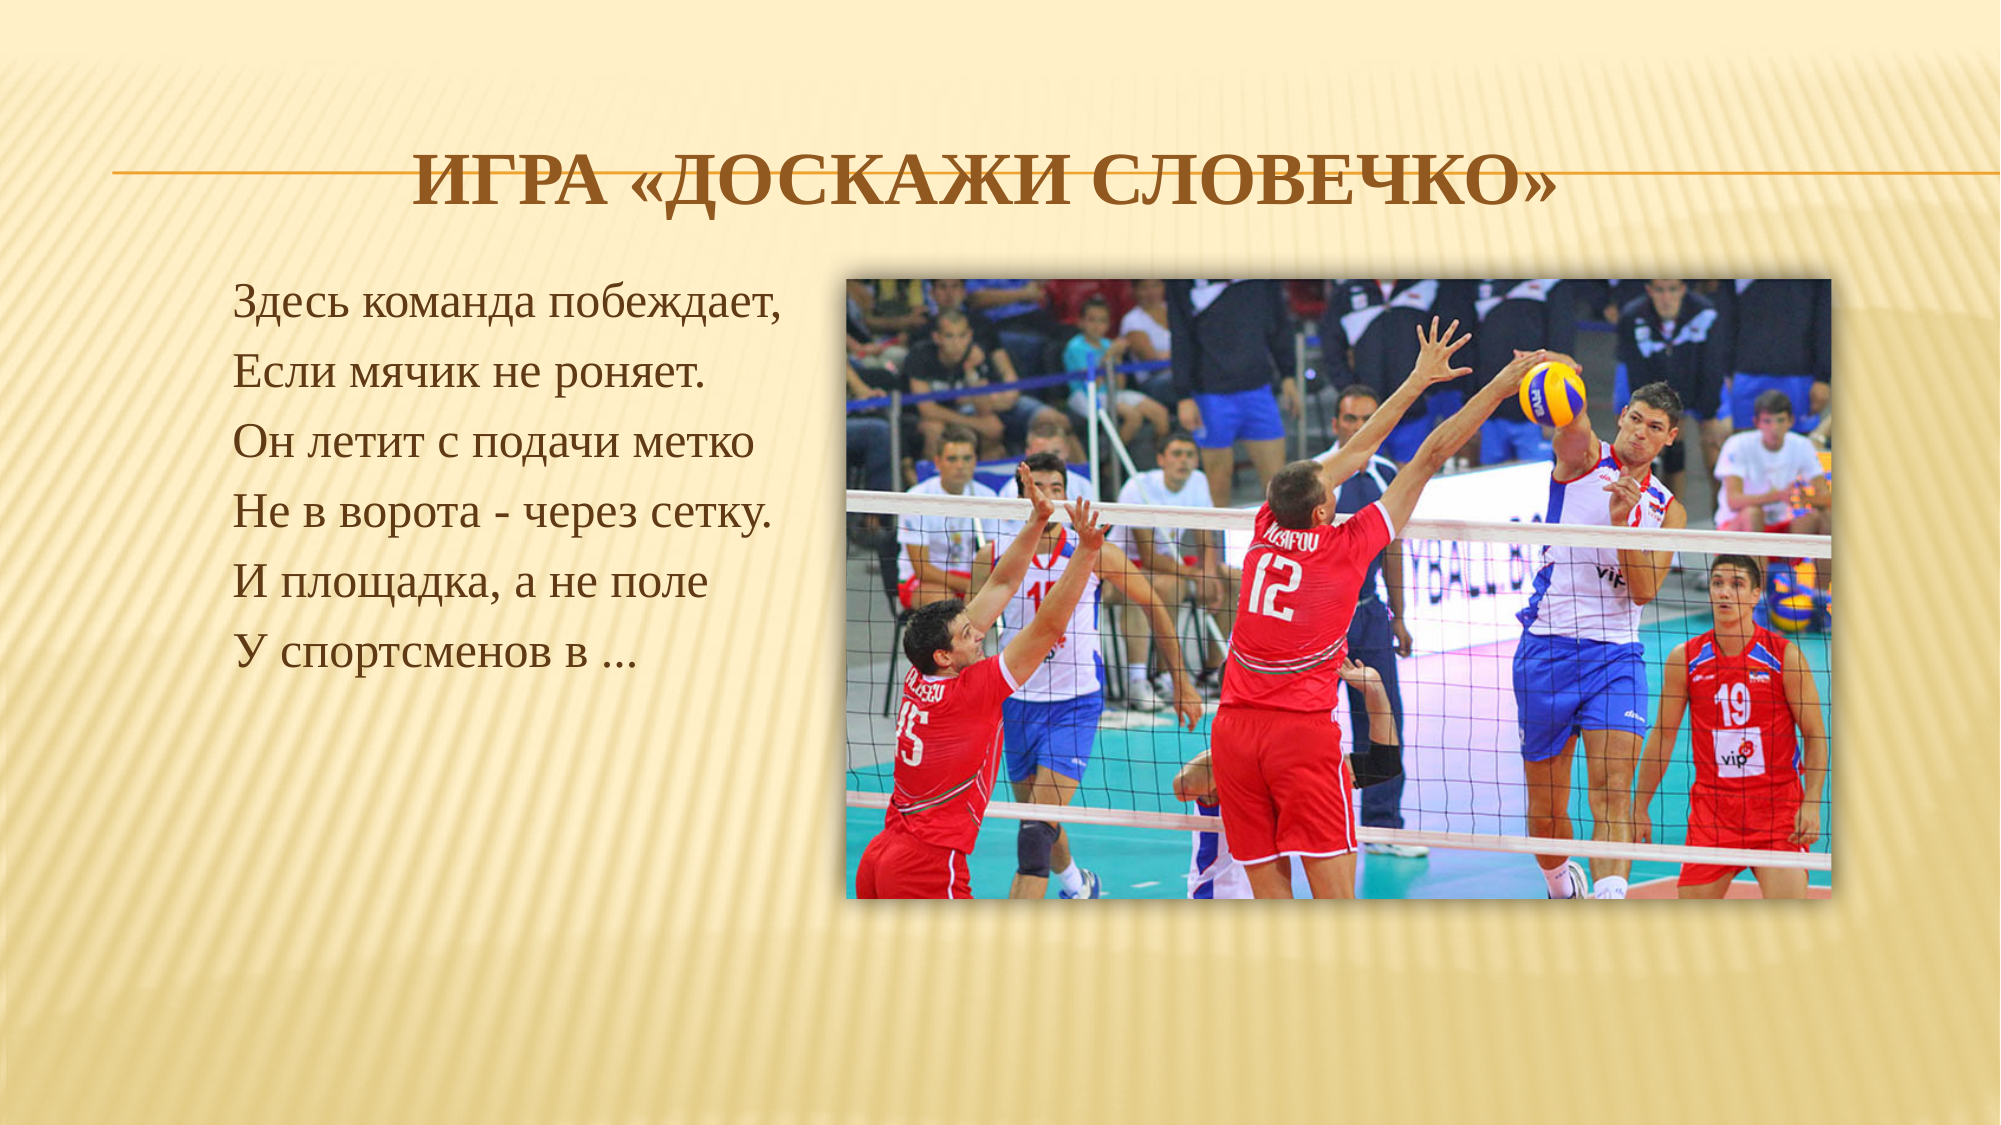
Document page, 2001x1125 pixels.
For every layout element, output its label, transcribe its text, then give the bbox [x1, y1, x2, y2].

list Здесь команда побеждает, Если мячик не роняет. Он летит с подачи метко Не в ворота - через сетку. И площадка, а не поле У спортсменов в ... [161, 260, 845, 880]
picture [846, 279, 1832, 899]
title Игра «Доскажи словечко» [255, 69, 1718, 260]
